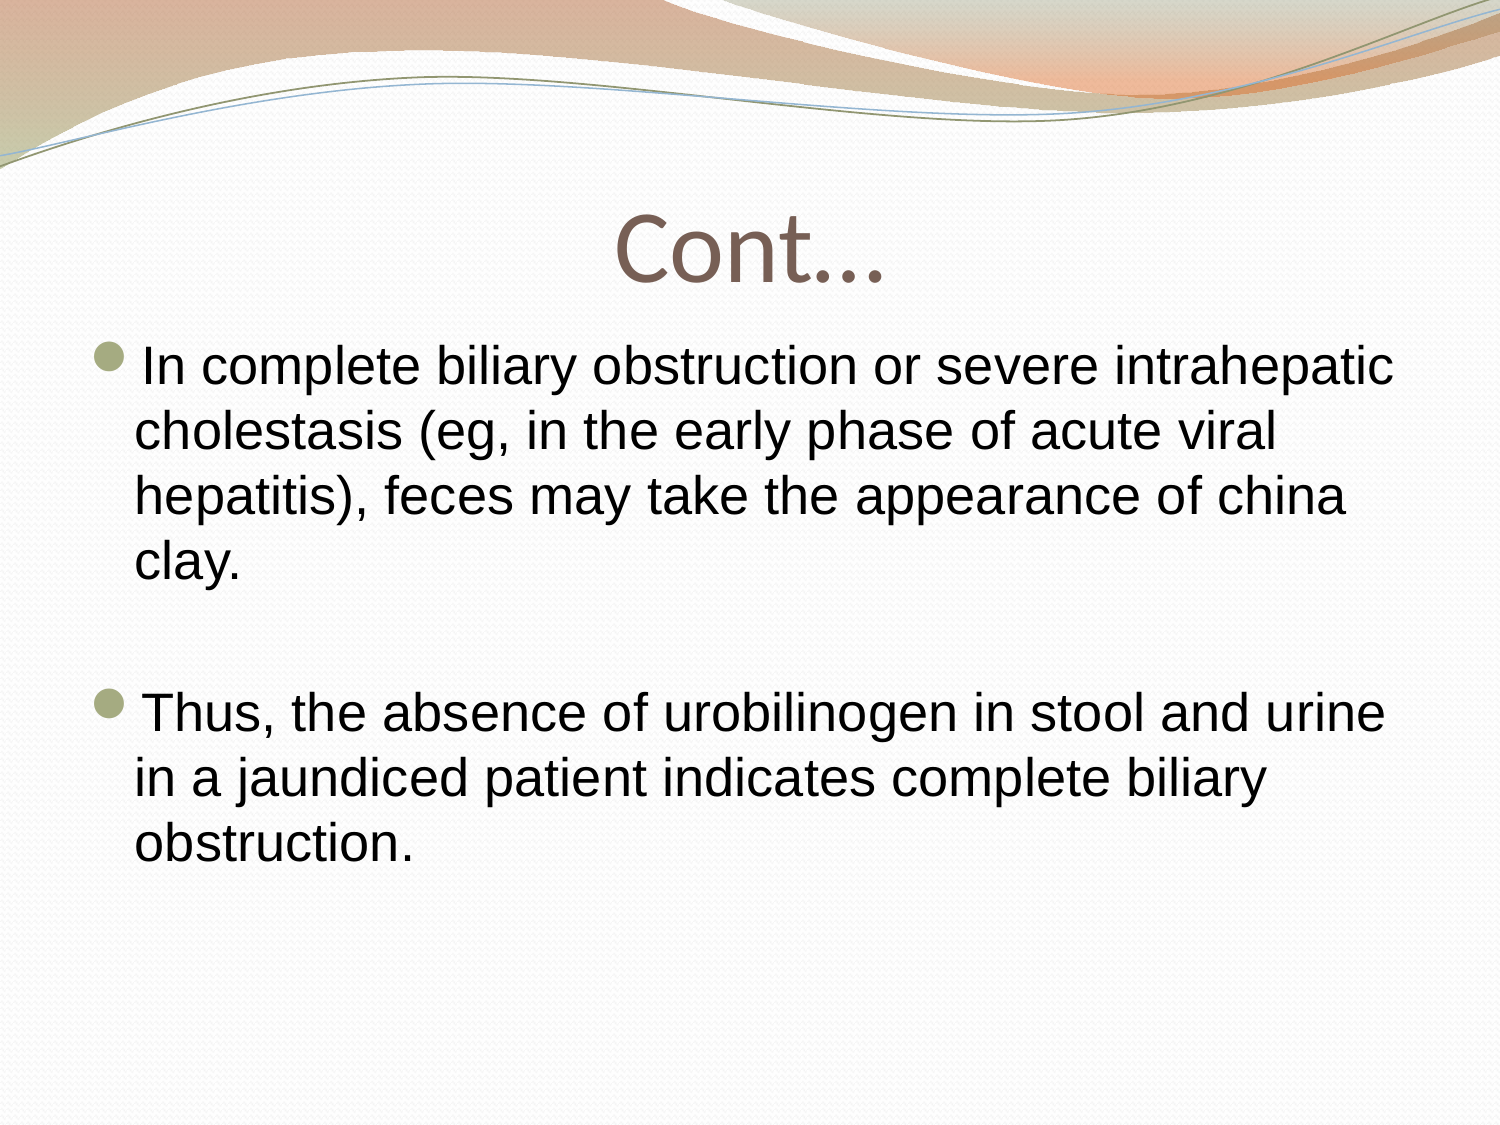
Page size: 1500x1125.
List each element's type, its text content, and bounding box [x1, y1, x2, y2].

title Cont… [75, 115, 1425, 303]
list In complete biliary obstruction or severe intrahepatic cholestasis (eg, in the early phase of acute viral hepatitis), feces may take the appearance of china clay. Thus, the absence of urobilinogen in stool and urine in a jaundiced patient indicates complete biliary obstruction. [75, 322, 1425, 1043]
